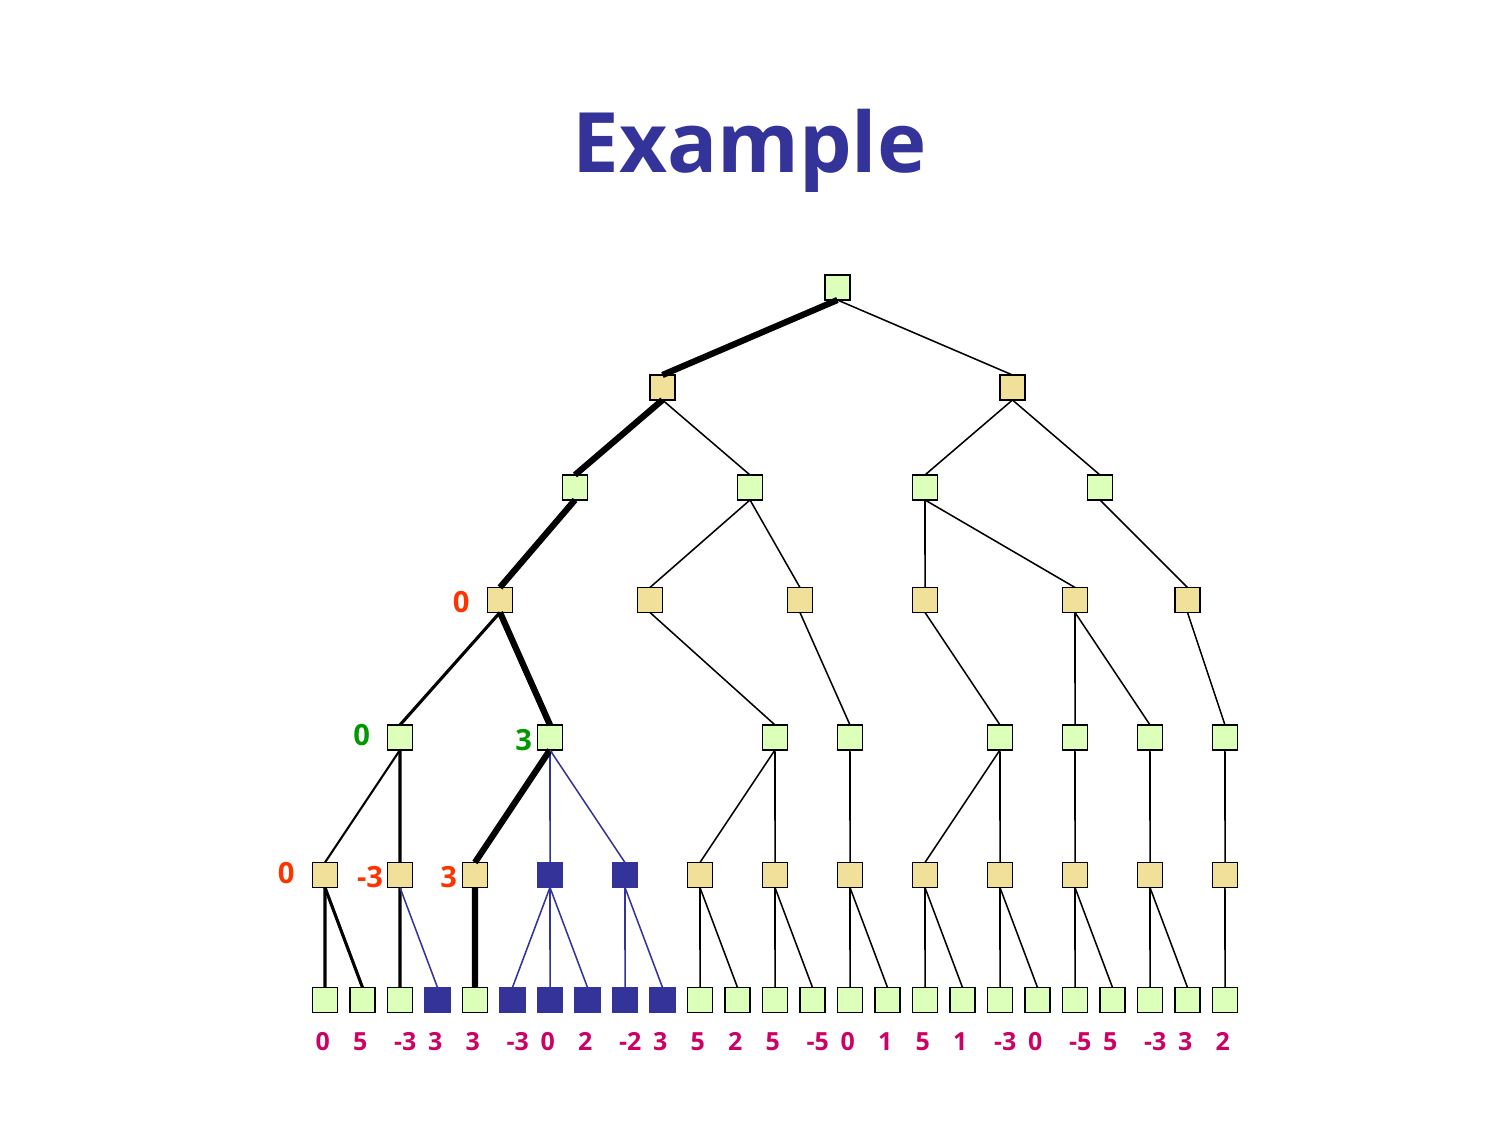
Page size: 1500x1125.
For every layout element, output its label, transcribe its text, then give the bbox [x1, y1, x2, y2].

text_box [637, 587, 663, 613]
text_box [500, 987, 525, 1013]
text_box [912, 587, 938, 613]
text_box 0 [438, 576, 485, 626]
text_box [825, 275, 850, 300]
text_box 5 [1088, 1017, 1133, 1063]
text_box 2 [570, 1017, 608, 1063]
text_box -5 [1058, 1017, 1088, 1063]
text_box [537, 862, 563, 888]
text_box [612, 862, 638, 888]
text_box [1062, 862, 1088, 888]
text_box 2 [720, 1017, 750, 1063]
text_box 0 [525, 1017, 570, 1063]
text_box [612, 987, 638, 1013]
text_box [837, 725, 863, 750]
text_box [312, 862, 338, 888]
text_box [399, 862, 413, 888]
text_box [912, 862, 938, 888]
text_box [687, 987, 713, 1013]
text_box [800, 987, 825, 1013]
text_box [987, 725, 1013, 750]
text_box [987, 862, 1013, 888]
text_box [687, 862, 713, 888]
text_box 5 [750, 1017, 795, 1063]
text_box [762, 862, 788, 888]
text_box [650, 375, 675, 400]
text_box [387, 725, 413, 750]
text_box [1137, 725, 1163, 750]
text_box 1 [863, 1017, 908, 1063]
text_box [473, 862, 488, 888]
text_box [350, 987, 375, 1013]
text_box [1062, 725, 1088, 750]
text_box -3 [979, 1017, 1032, 1063]
text_box 2 [1200, 1017, 1245, 1063]
text_box [762, 725, 788, 750]
text_box [1137, 987, 1163, 1013]
text_box [950, 987, 975, 1013]
text_box [1100, 987, 1125, 1013]
text_box 5 [683, 1017, 720, 1063]
title Example [74, 44, 1426, 233]
text_box [1137, 862, 1163, 888]
text_box 0 [1032, 1017, 1058, 1063]
text_box [787, 587, 813, 613]
text_box [762, 987, 788, 1013]
text_box [537, 987, 563, 1013]
text_box 5 [338, 1017, 379, 1063]
text_box [737, 474, 763, 500]
text_box [650, 987, 675, 1013]
text_box [912, 987, 938, 1013]
text_box 3 [638, 1017, 683, 1063]
text_box 0 [300, 1017, 338, 1063]
text_box [462, 987, 488, 1013]
text_box [725, 987, 750, 1013]
text_box 3 [413, 1017, 458, 1063]
text_box -3 [379, 1017, 413, 1063]
text_box [1175, 587, 1200, 613]
text_box 1 [945, 1017, 979, 1063]
text_box [548, 725, 563, 750]
text_box -3 [342, 851, 399, 901]
text_box [562, 474, 588, 500]
text_box 3 [500, 713, 548, 764]
text_box [425, 987, 450, 1013]
text_box [1212, 862, 1238, 888]
text_box [1087, 474, 1113, 500]
text_box 0 [263, 847, 310, 897]
text_box 0 [328, 700, 386, 761]
text_box [387, 987, 413, 1013]
text_box 5 [908, 1017, 945, 1063]
text_box [1175, 987, 1200, 1013]
text_box [837, 862, 863, 888]
text_box 3 [425, 851, 473, 901]
text_box -3 [495, 1017, 525, 1063]
text_box [487, 587, 513, 613]
text_box [1025, 987, 1050, 1013]
text_box -5 [795, 1017, 844, 1063]
text_box [575, 987, 600, 1013]
text_box [1212, 725, 1238, 750]
text_box [312, 987, 338, 1013]
text_box 3 [458, 1017, 495, 1063]
text_box [837, 987, 863, 1013]
text_box 0 [844, 1017, 863, 1063]
text_box [1212, 987, 1238, 1013]
text_box [1062, 987, 1088, 1013]
text_box 3 [1182, 1017, 1200, 1063]
text_box -3 [1133, 1017, 1182, 1063]
text_box [912, 474, 938, 500]
text_box [875, 987, 900, 1013]
text_box [987, 987, 1013, 1013]
text_box [1062, 587, 1088, 613]
text_box [999, 375, 1025, 400]
text_box -2 [608, 1017, 638, 1063]
